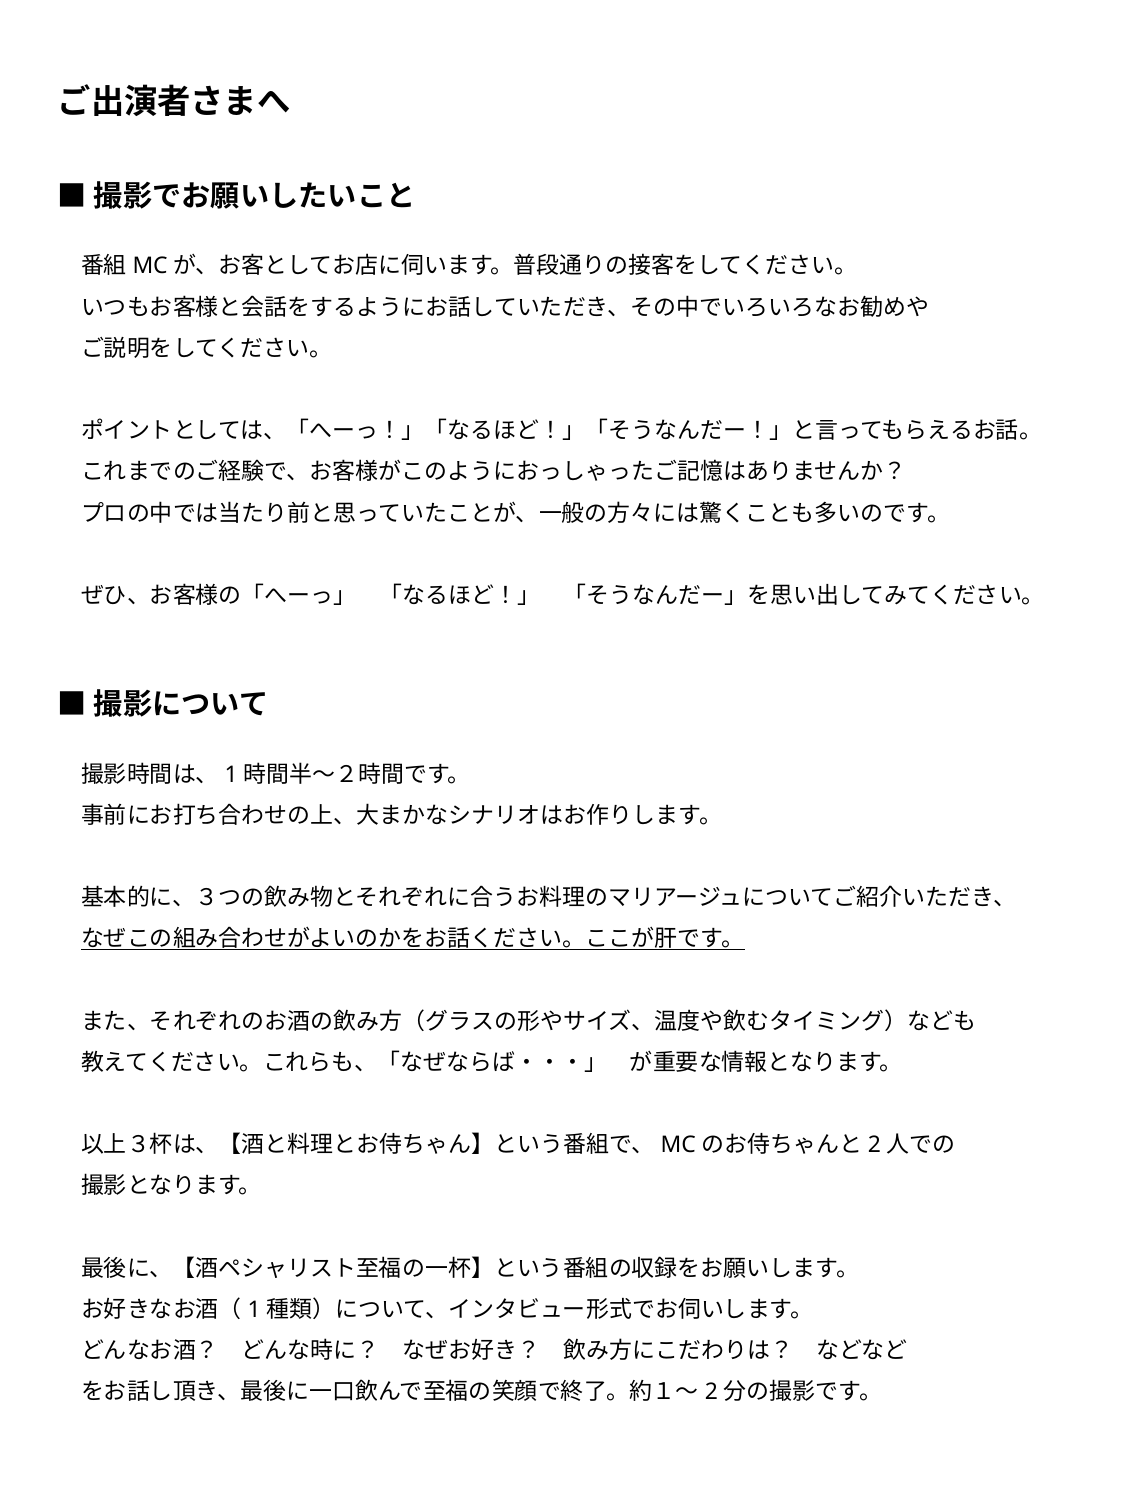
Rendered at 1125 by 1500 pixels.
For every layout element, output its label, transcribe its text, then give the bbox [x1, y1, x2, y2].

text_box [42, 666, 1024, 1420]
title ご出演者さまへ [42, 64, 999, 136]
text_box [42, 158, 1083, 621]
